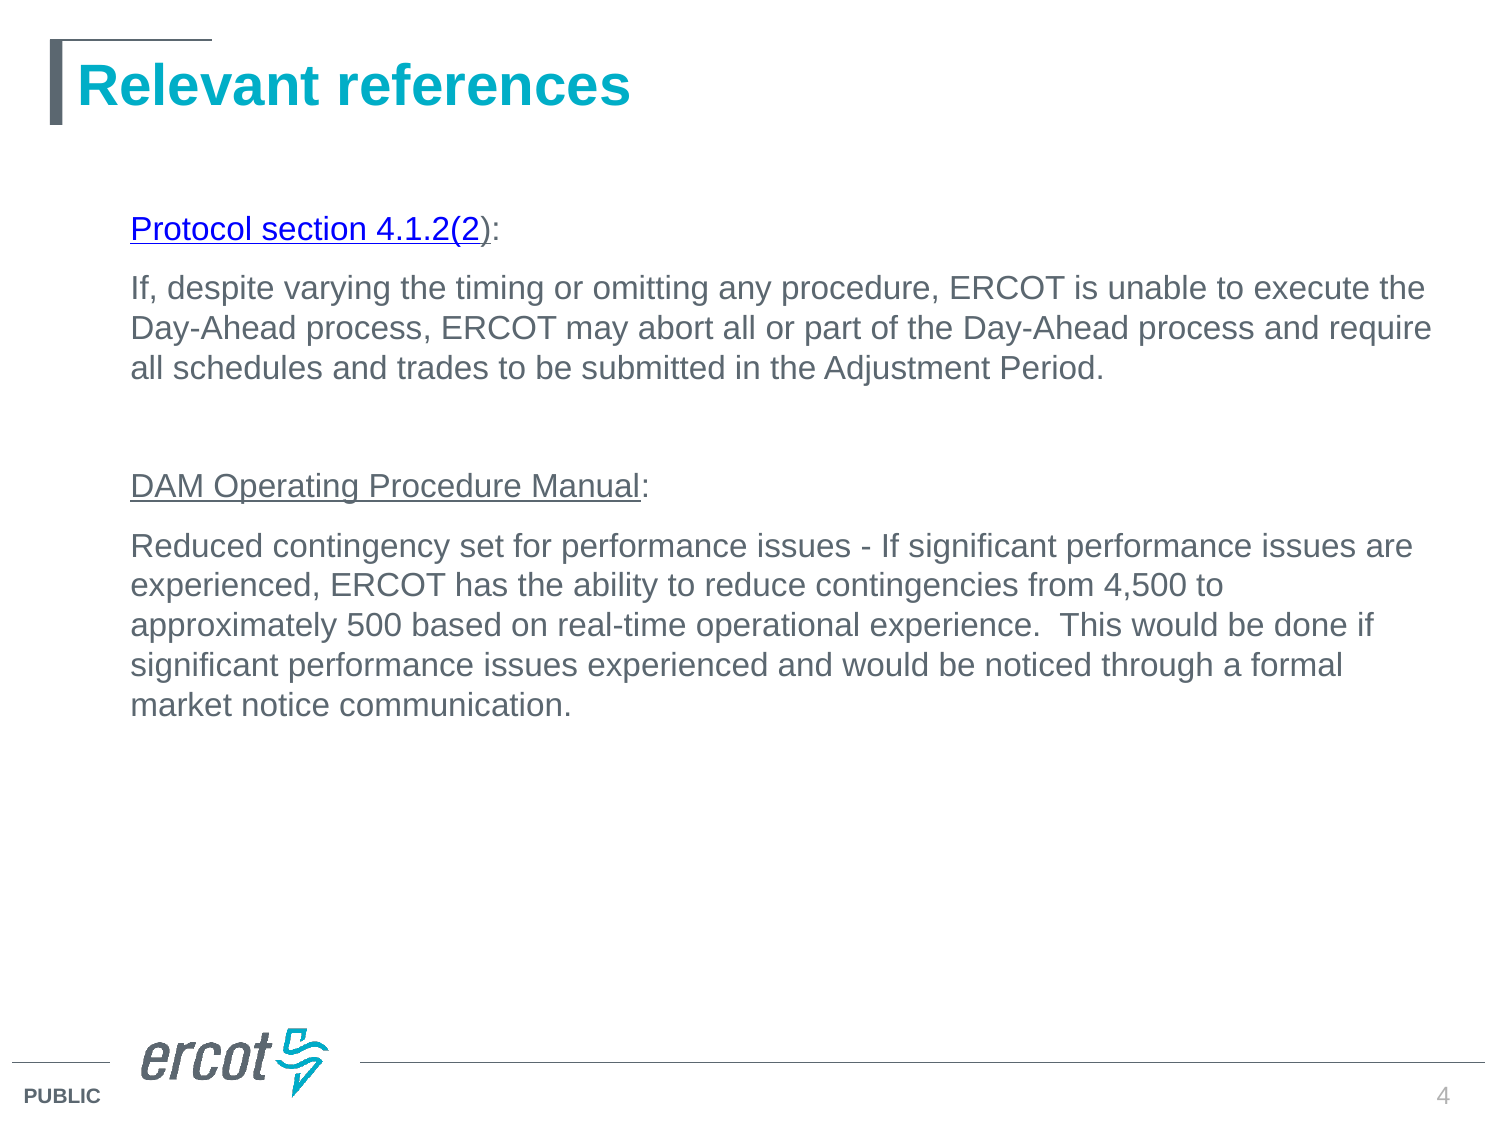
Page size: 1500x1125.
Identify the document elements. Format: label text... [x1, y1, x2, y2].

title Relevant references [62, 39, 1450, 125]
picture [137, 1024, 332, 1100]
slide_number 4 [1400, 1076, 1488, 1113]
list Protocol section 4.1.2(2): If, despite varying the timing or omitting any procedure, ERCOT is unable to execute the Day-Ahead process, ERCOT may abort all or part of the Day-Ahead process and require all schedules and trades to be submitted in the Adjustment Period. DAM Operating Procedure Manual: Reduced contingency set for performance issues - If significant performance issues are experienced, ERCOT has the ability to reduce contingencies from 4,500 to approximately 500 based on real-time operational experience. This would be done if significant performance issues experienced and would be noticed through a formal market notice communication. [50, 200, 1450, 1000]
